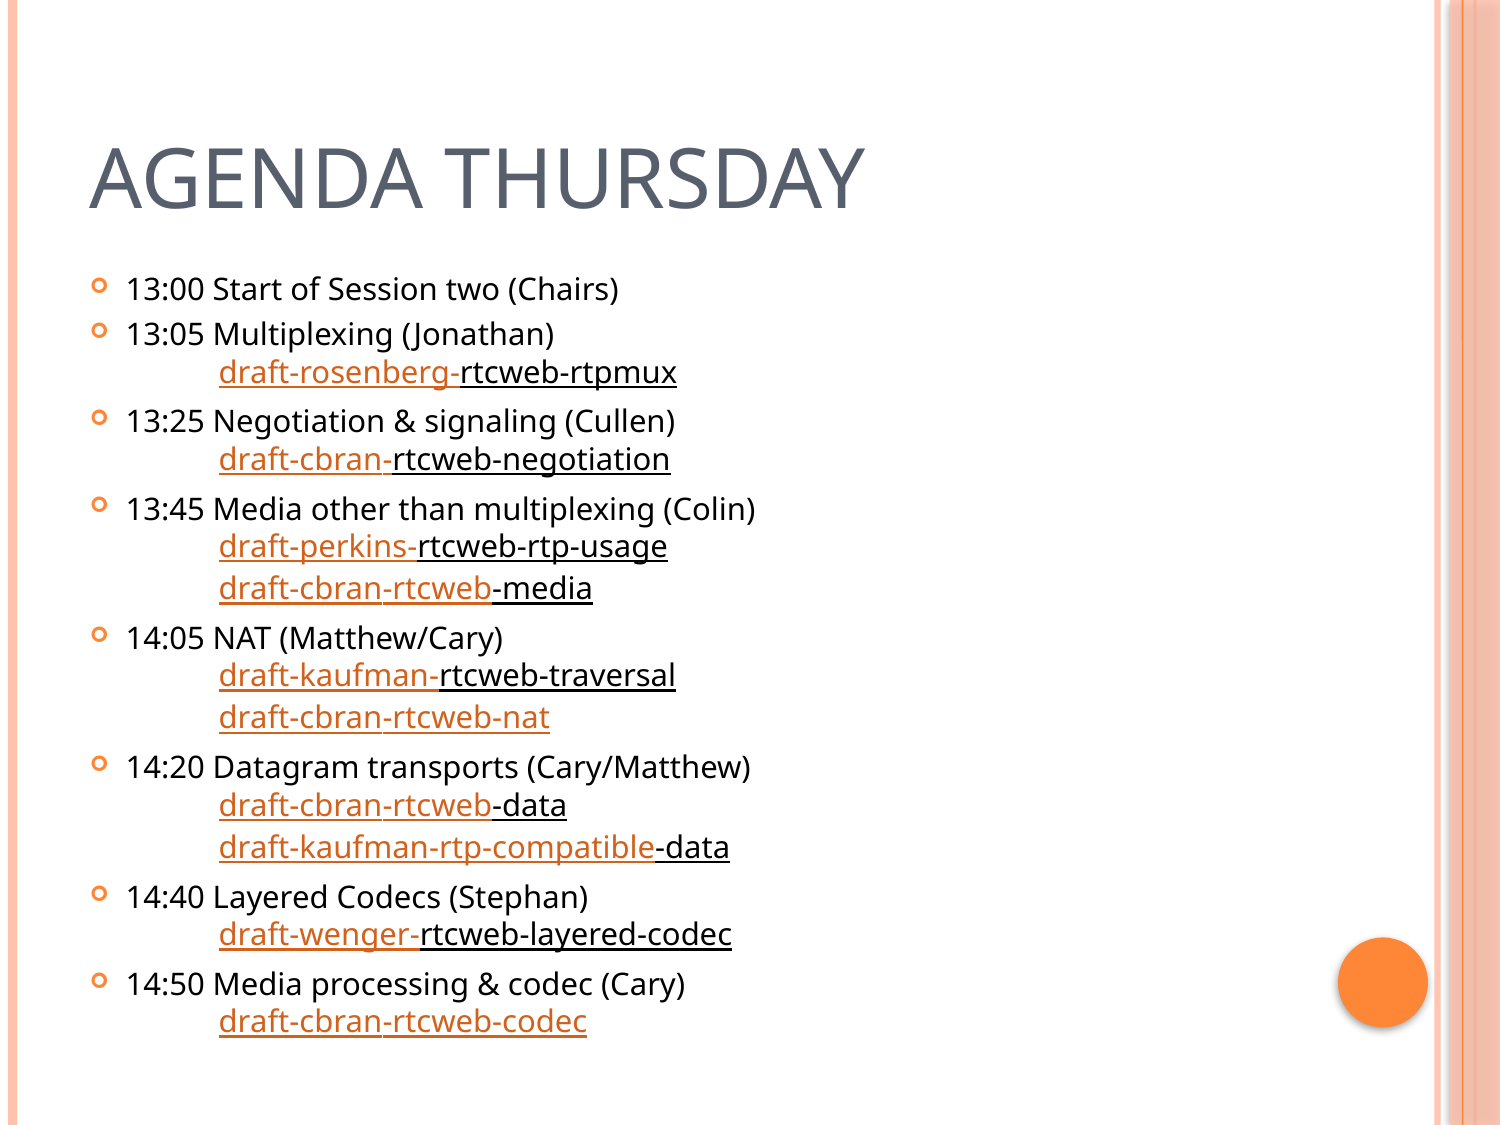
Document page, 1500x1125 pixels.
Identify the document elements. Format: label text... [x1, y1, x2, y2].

title Agenda Thursday [75, 45, 1300, 233]
list 13:00 Start of Session two (Chairs) 13:05 Multiplexing (Jonathan) draft-rosenberg-rtcweb-rtpmux 13:25 Negotiation & signaling (Cullen) draft-cbran-rtcweb-negotiation 13:45 Media other than multiplexing (Colin) draft-perkins-rtcweb-rtp-usage draft-cbran-rtcweb-media 14:05 NAT (Matthew/Cary) draft-kaufman-rtcweb-traversal draft-cbran-rtcweb-nat 14:20 Datagram transports (Cary/Matthew) draft-cbran-rtcweb-data draft-kaufman-rtp-compatible-data 14:40 Layered Codecs (Stephan) draft-wenger-rtcweb-layered-codec 14:50 Media processing & codec (Cary) draft-cbran-rtcweb-codec [75, 262, 1300, 1062]
